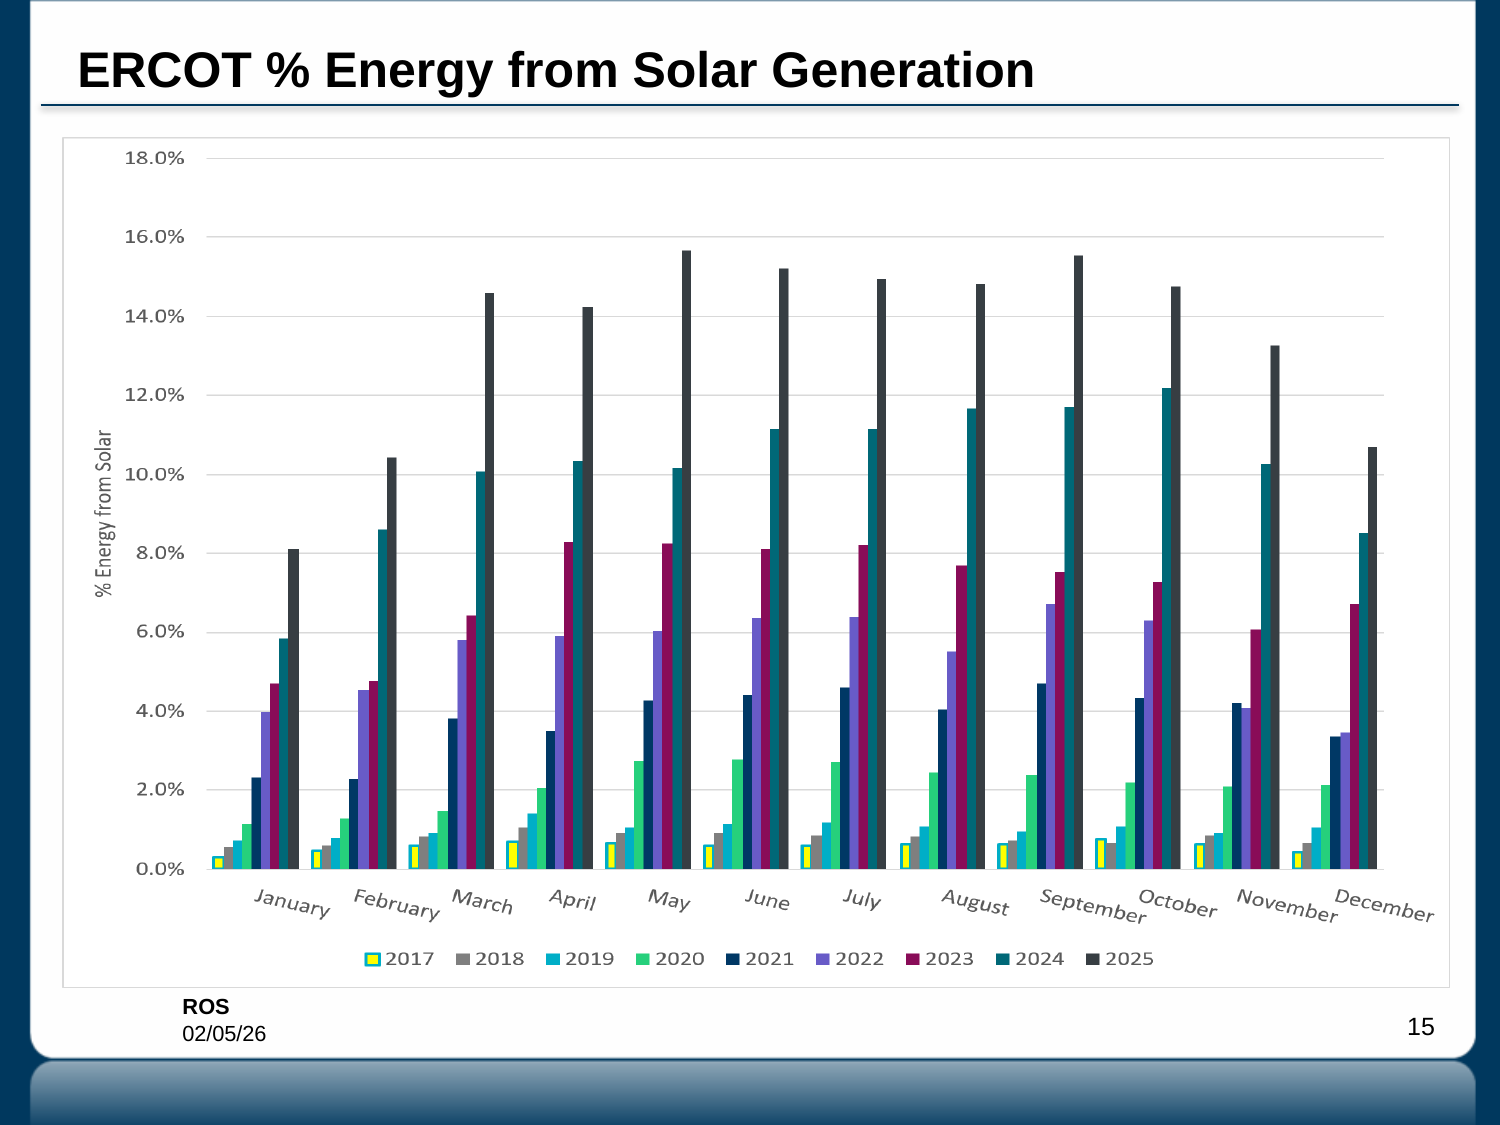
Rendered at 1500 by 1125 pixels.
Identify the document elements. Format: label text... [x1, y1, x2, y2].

picture [0, 0, 1500, 1125]
title ERCOT % Energy from Solar Generation [62, 29, 1450, 106]
